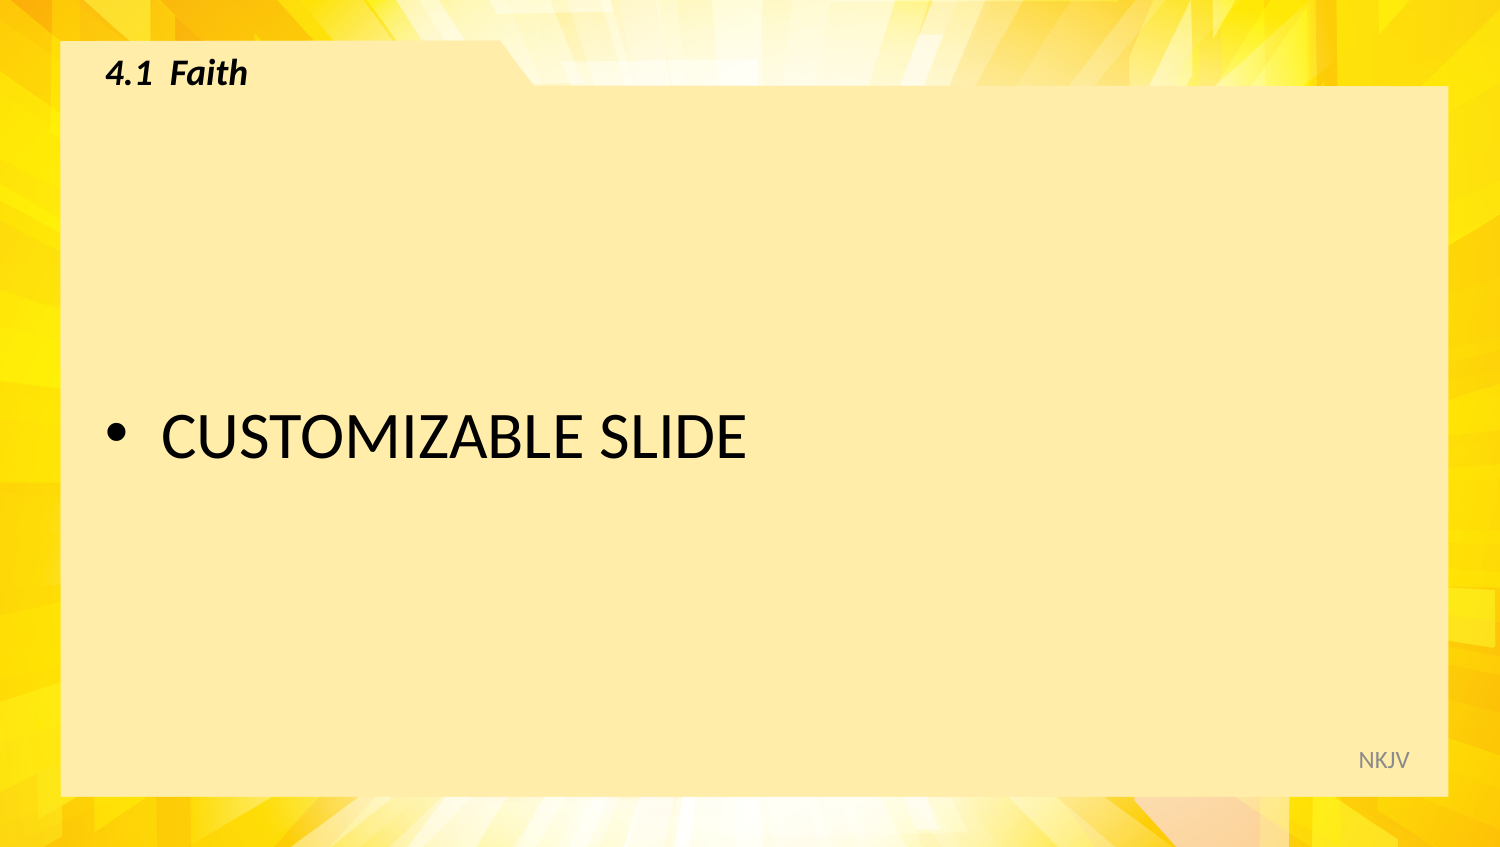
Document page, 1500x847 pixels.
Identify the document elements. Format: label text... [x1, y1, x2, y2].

title 4.1 Faith [89, 33, 1420, 108]
list CUSTOMIZABLE SLIDE [89, 141, 1403, 722]
picture [0, 0, 1500, 847]
footer NKJV [950, 736, 1425, 782]
